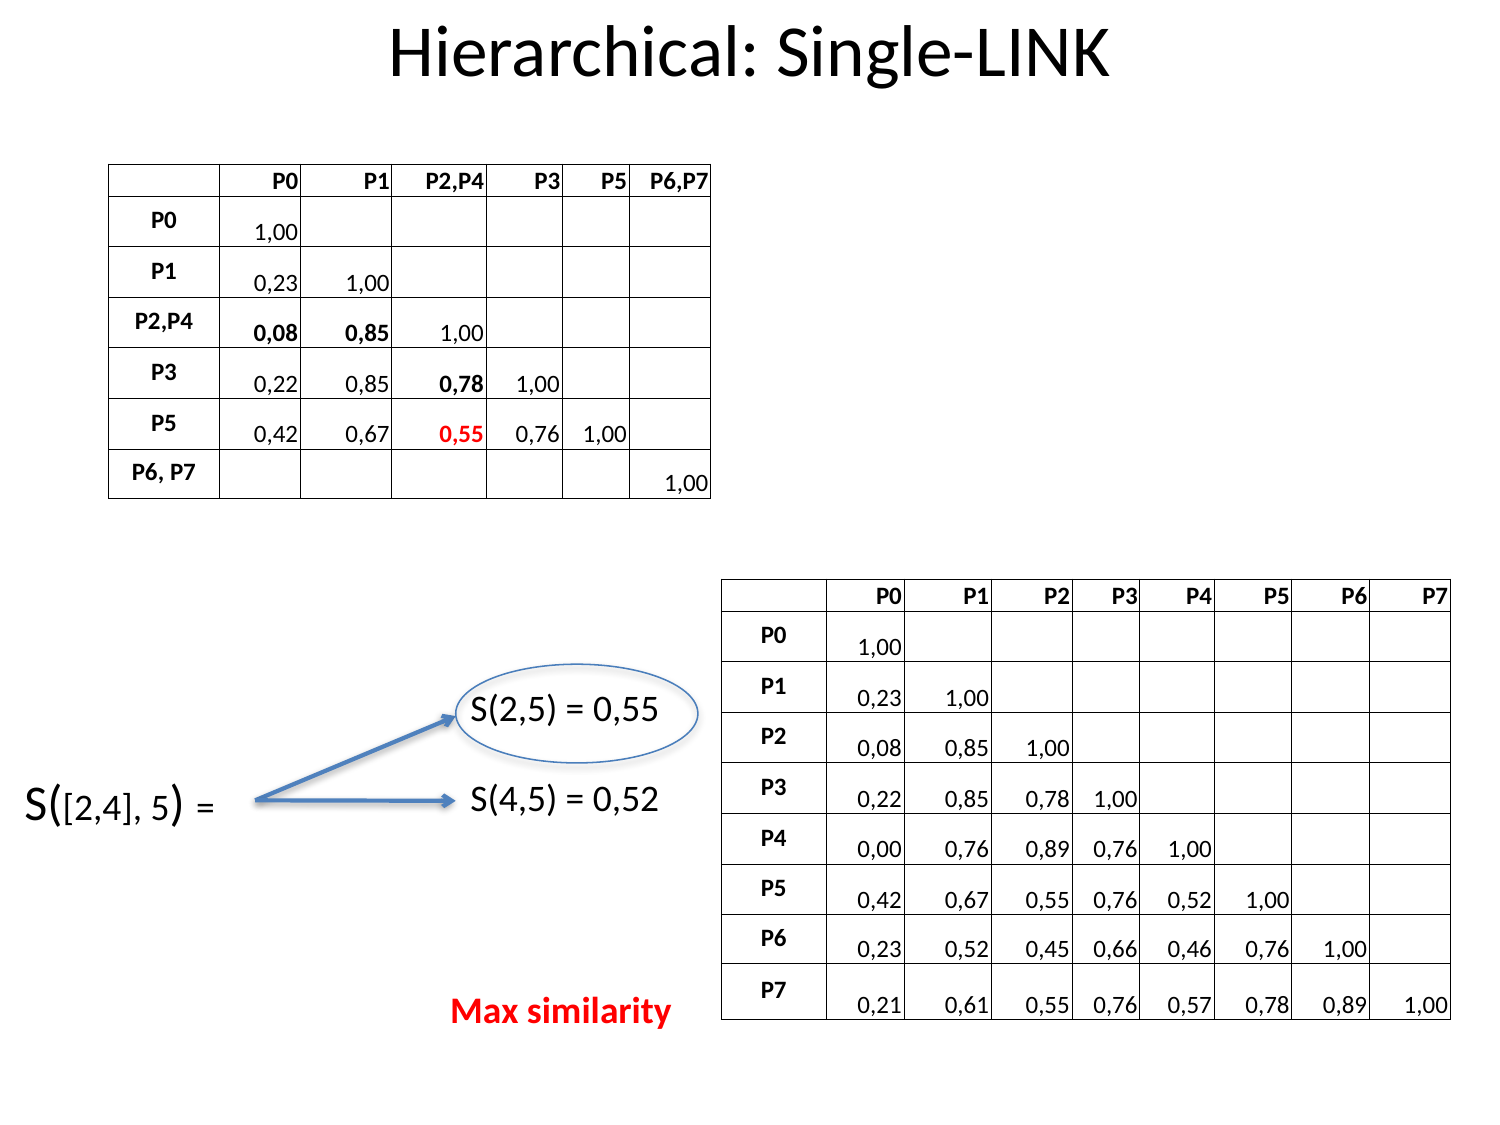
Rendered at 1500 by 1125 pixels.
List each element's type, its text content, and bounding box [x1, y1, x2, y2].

table_cell 0,23 [827, 662, 904, 712]
table_header P3 [1073, 580, 1139, 611]
table_header P1 [301, 165, 391, 196]
table_cell 0,76 [487, 399, 562, 449]
table_header [109, 165, 219, 196]
table_header P2 [992, 580, 1072, 611]
table_cell [1370, 612, 1450, 661]
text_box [247, 715, 456, 800]
table_cell 1,00 [827, 612, 904, 661]
table_cell [1370, 763, 1450, 813]
table_cell [1140, 612, 1214, 661]
table_cell [1215, 662, 1291, 712]
table_cell [1215, 612, 1291, 661]
table_header P7 [1370, 580, 1450, 611]
table_cell [1073, 713, 1139, 762]
table_cell 0,76 [1073, 865, 1139, 914]
table_cell [1370, 814, 1450, 864]
table_cell [563, 348, 629, 398]
table_cell 0,45 [992, 915, 1072, 963]
table_cell [1370, 662, 1450, 712]
table_cell 0,57 [1140, 964, 1214, 1019]
table_cell 1,00 [1140, 814, 1214, 864]
table_cell 0,08 [220, 298, 300, 347]
table_cell 0,22 [827, 763, 904, 813]
table_cell [487, 450, 562, 498]
table_cell 0,55 [392, 399, 486, 449]
table_cell [220, 450, 300, 498]
text_box S(2,5) = 0,55 S(4,5) = 0,52 [455, 677, 721, 917]
table_cell 0,21 [827, 964, 904, 1019]
table_cell 1,00 [630, 450, 710, 498]
table_cell [1215, 713, 1291, 762]
table_cell 0,52 [905, 915, 991, 963]
table_cell [630, 348, 710, 398]
table_cell [487, 298, 562, 347]
table_cell 0,89 [1292, 964, 1369, 1019]
table_cell 0,67 [301, 399, 391, 449]
table_cell [563, 298, 629, 347]
table_cell 0,23 [827, 915, 904, 963]
table_cell P2 [722, 713, 826, 762]
table_cell [992, 612, 1072, 661]
table_cell 0,85 [905, 713, 991, 762]
table_cell [1140, 662, 1214, 712]
table_cell [1215, 763, 1291, 813]
table_cell 0,89 [992, 814, 1072, 864]
table_header P4 [1140, 580, 1214, 611]
table_cell 1,00 [1370, 964, 1450, 1019]
table_cell 0,85 [905, 763, 991, 813]
table_cell [1292, 612, 1369, 661]
table_header P2,P4 [392, 165, 486, 196]
table_cell P5 [722, 865, 826, 914]
table_cell [301, 450, 391, 498]
table_cell 0,76 [1073, 964, 1139, 1019]
table_cell P6, P7 [109, 450, 219, 498]
table_cell 0,76 [1073, 814, 1139, 864]
table_header P6 [1292, 580, 1369, 611]
table_cell [1292, 662, 1369, 712]
table_cell [392, 197, 486, 246]
table_cell [630, 197, 710, 246]
text_box S([2,4], 5) = [9, 762, 256, 838]
table_cell P6 [722, 915, 826, 963]
table_cell [1292, 763, 1369, 813]
table_cell 0,66 [1073, 915, 1139, 963]
table_cell 0,85 [301, 348, 391, 398]
title Hierarchical: Single-LINK [75, 0, 1425, 99]
table_cell 0,23 [220, 247, 300, 297]
table_cell 0,78 [392, 348, 486, 398]
table_cell 0,78 [1215, 964, 1291, 1019]
table_header P5 [1215, 580, 1291, 611]
table_cell 0,42 [220, 399, 300, 449]
table_header P0 [220, 165, 300, 196]
table_cell [563, 197, 629, 246]
table_cell [563, 247, 629, 297]
table_cell P3 [109, 348, 219, 398]
table_cell P0 [109, 197, 219, 246]
table_cell [1073, 612, 1139, 661]
table_cell 0,21 [455, 725, 697, 805]
table_cell [1073, 662, 1139, 712]
table_cell 0,55 [992, 964, 1072, 1019]
table_cell [630, 247, 710, 297]
table_cell [1292, 814, 1369, 864]
table_cell 0,22 [220, 348, 300, 398]
table_header P1 [905, 580, 991, 611]
table_cell 1,00 [1292, 915, 1369, 963]
table_cell 0,85 [301, 298, 391, 347]
table_cell [1370, 713, 1450, 762]
table_cell 0,42 [827, 865, 904, 914]
table_cell [1292, 865, 1369, 914]
table_cell 1,00 [301, 247, 391, 297]
table_cell 0,67 [905, 865, 991, 914]
table_cell 0,46 [1140, 915, 1214, 963]
table_cell 1,00 [905, 662, 991, 712]
table_header P0 [827, 580, 904, 611]
table_cell 0,52 [1140, 865, 1214, 914]
table_cell P4 [722, 814, 826, 864]
table_cell 0,00 [827, 814, 904, 864]
table_cell P3 [722, 763, 826, 813]
table_cell 1,00 [1073, 763, 1139, 813]
table_header P5 [563, 165, 629, 196]
text_box Max similarity [435, 979, 711, 1039]
text_box [454, 663, 699, 764]
table_cell [392, 247, 486, 297]
table_cell P1 [109, 247, 219, 297]
table_cell [1292, 713, 1369, 762]
table_cell 1,00 [992, 713, 1072, 762]
table_cell [301, 197, 391, 246]
table_cell 0,76 [905, 814, 991, 864]
table_cell 1,00 [392, 298, 486, 347]
table_cell 1,00 [220, 197, 300, 246]
table_cell 1,00 [1215, 865, 1291, 914]
table_cell [1370, 915, 1450, 963]
table_cell [392, 450, 486, 498]
table_cell [905, 612, 991, 661]
table_header P3 [487, 165, 562, 196]
table_cell 1,00 [563, 399, 629, 449]
table_cell [630, 399, 710, 449]
table_cell P1 [722, 662, 826, 712]
table_cell P7 [722, 964, 826, 1019]
table_cell 0,55 [992, 865, 1072, 914]
table_cell P0 [722, 612, 826, 661]
table_cell P5 [109, 399, 219, 449]
table_cell P2,P4 [109, 298, 219, 347]
table_cell 0,08 [827, 713, 904, 762]
table_cell [487, 247, 562, 297]
table_cell [455, 706, 701, 808]
table_cell [630, 298, 710, 347]
table_cell [1140, 713, 1214, 762]
table_cell 0,78 [992, 763, 1072, 813]
table_cell [1140, 763, 1214, 813]
table_header P6,P7 [630, 165, 710, 196]
table_cell [1215, 814, 1291, 864]
table_cell [1370, 865, 1450, 914]
table_cell [992, 662, 1072, 712]
table_cell [487, 197, 562, 246]
table_cell 0,61 [905, 964, 991, 1019]
table_cell 1,00 [487, 348, 562, 398]
table_cell [563, 450, 629, 498]
table_header [722, 580, 826, 611]
table_cell 0,76 [1215, 915, 1291, 963]
